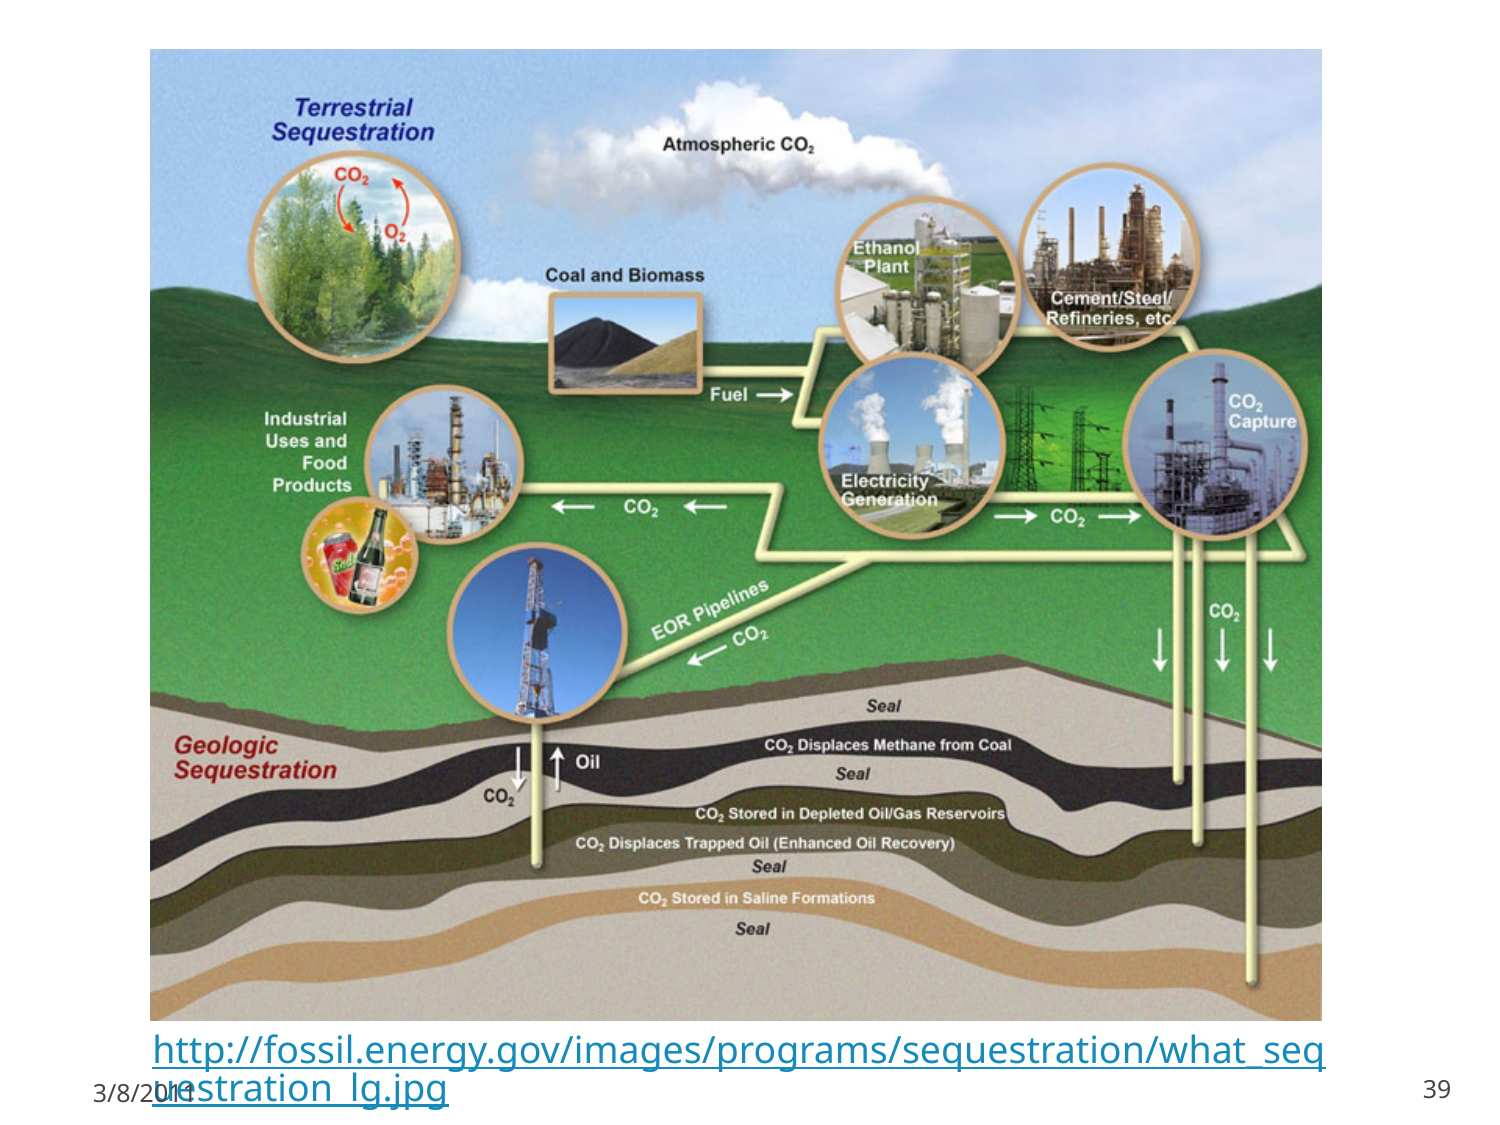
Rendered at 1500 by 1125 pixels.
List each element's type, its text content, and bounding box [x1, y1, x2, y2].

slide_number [75, 1062, 425, 1108]
text_box http://fossil.energy.gov/images/programs/sequestration/what_sequestration_lg.jpg [137, 1018, 1363, 1085]
picture [149, 49, 1322, 1021]
slide_number 39 [1345, 1062, 1467, 1108]
